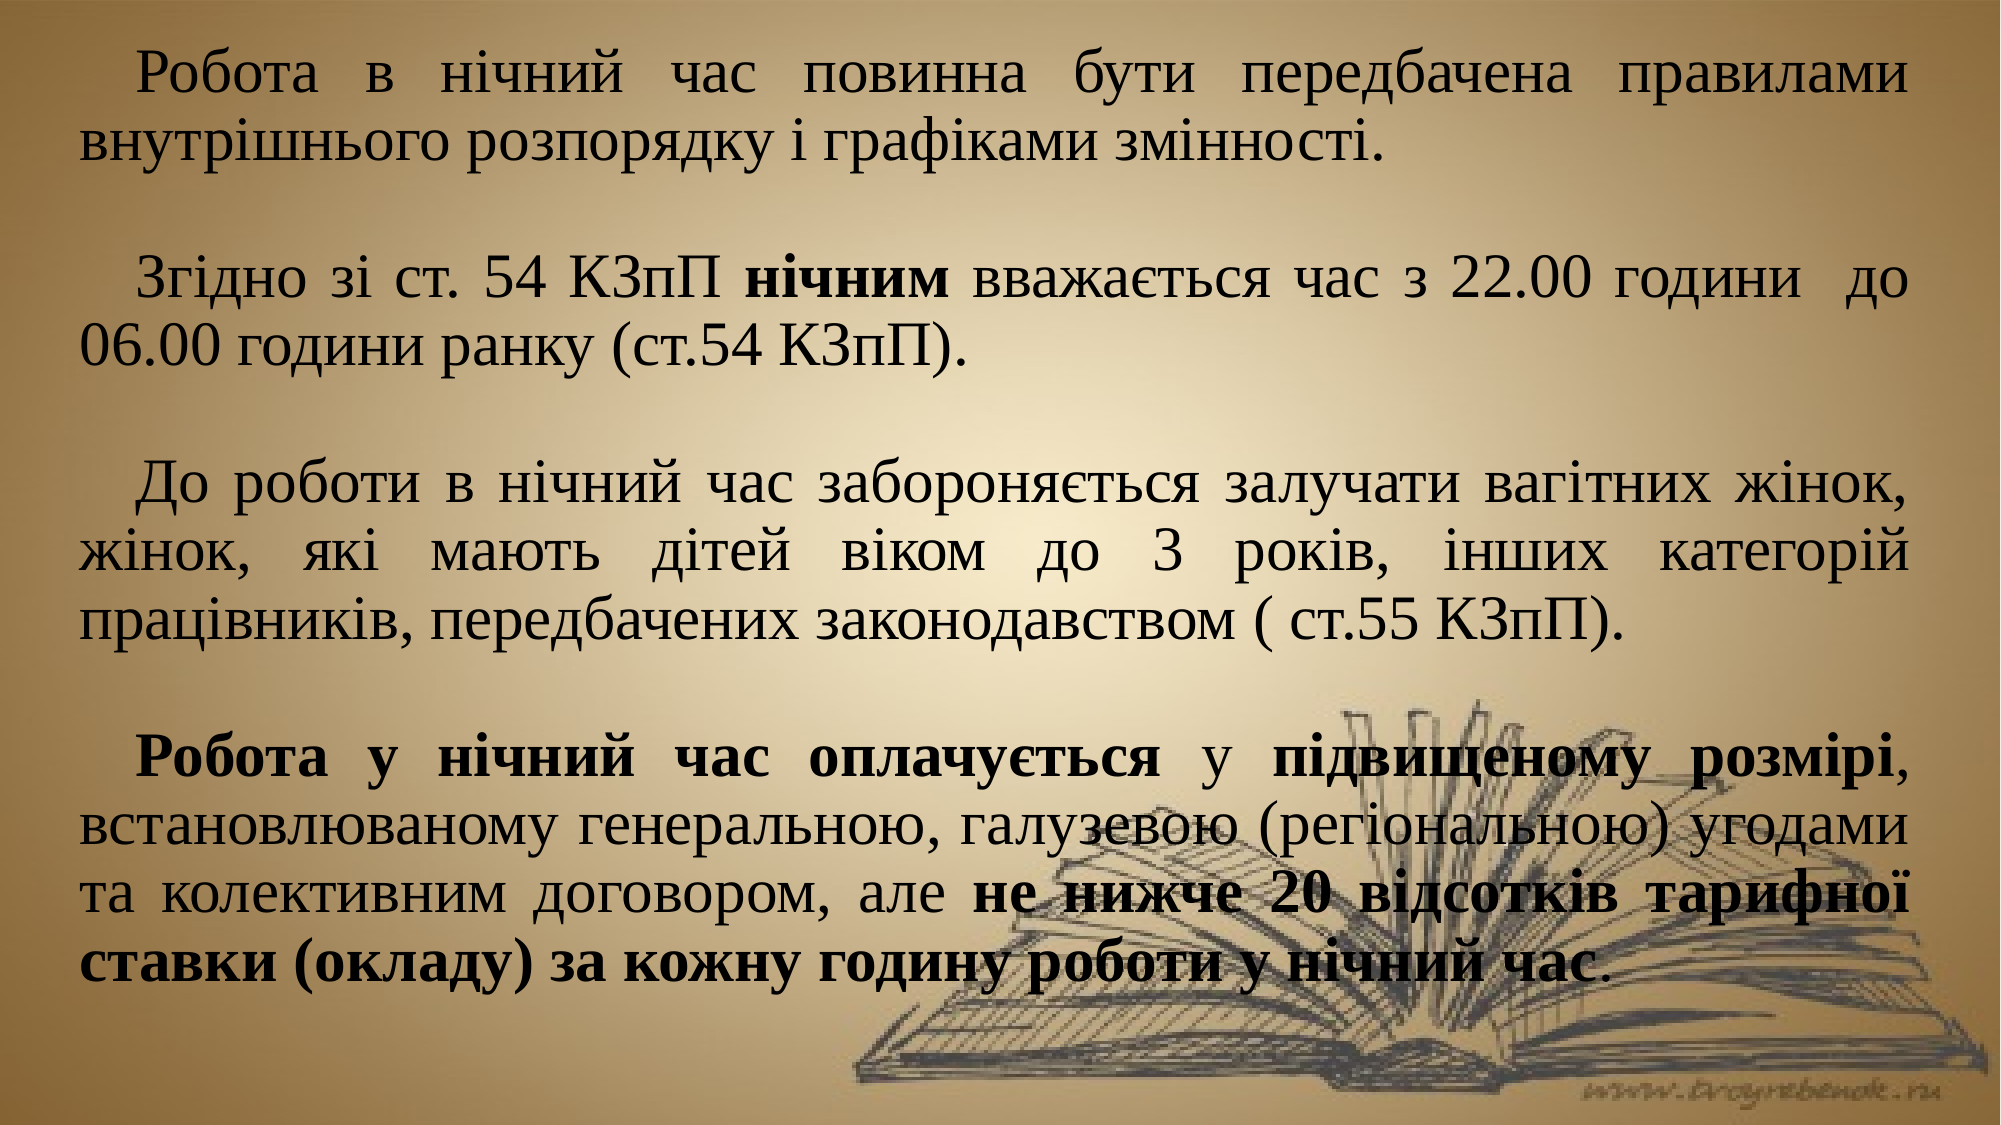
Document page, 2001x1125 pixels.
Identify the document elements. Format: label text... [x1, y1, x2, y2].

picture [0, 0, 2001, 1125]
list Робота в нічний час повинна бути передбачена правилами внутрішнього розпорядку і графіками змінності. Згідно зі ст. 54 КЗпП нічним вважається час з 22.00 години до 06.00 години ранку (ст.54 КЗпП). До роботи в нічний час забороняється залучати вагітних жінок, жінок, які мають дітей віком до 3 років, інших категорій працівників, передбачених законодавством ( ст.55 КЗпП). Робота у нiчний час оплачується у пiдвищеному розмiрi, встановлюваному генеральною, галузевою (регiональною) угодами та колективним договором, але не нижче 20 вiдсоткiв тарифної ставки (окладу) за кожну годину роботи у нiчний час. [64, 29, 1926, 1069]
